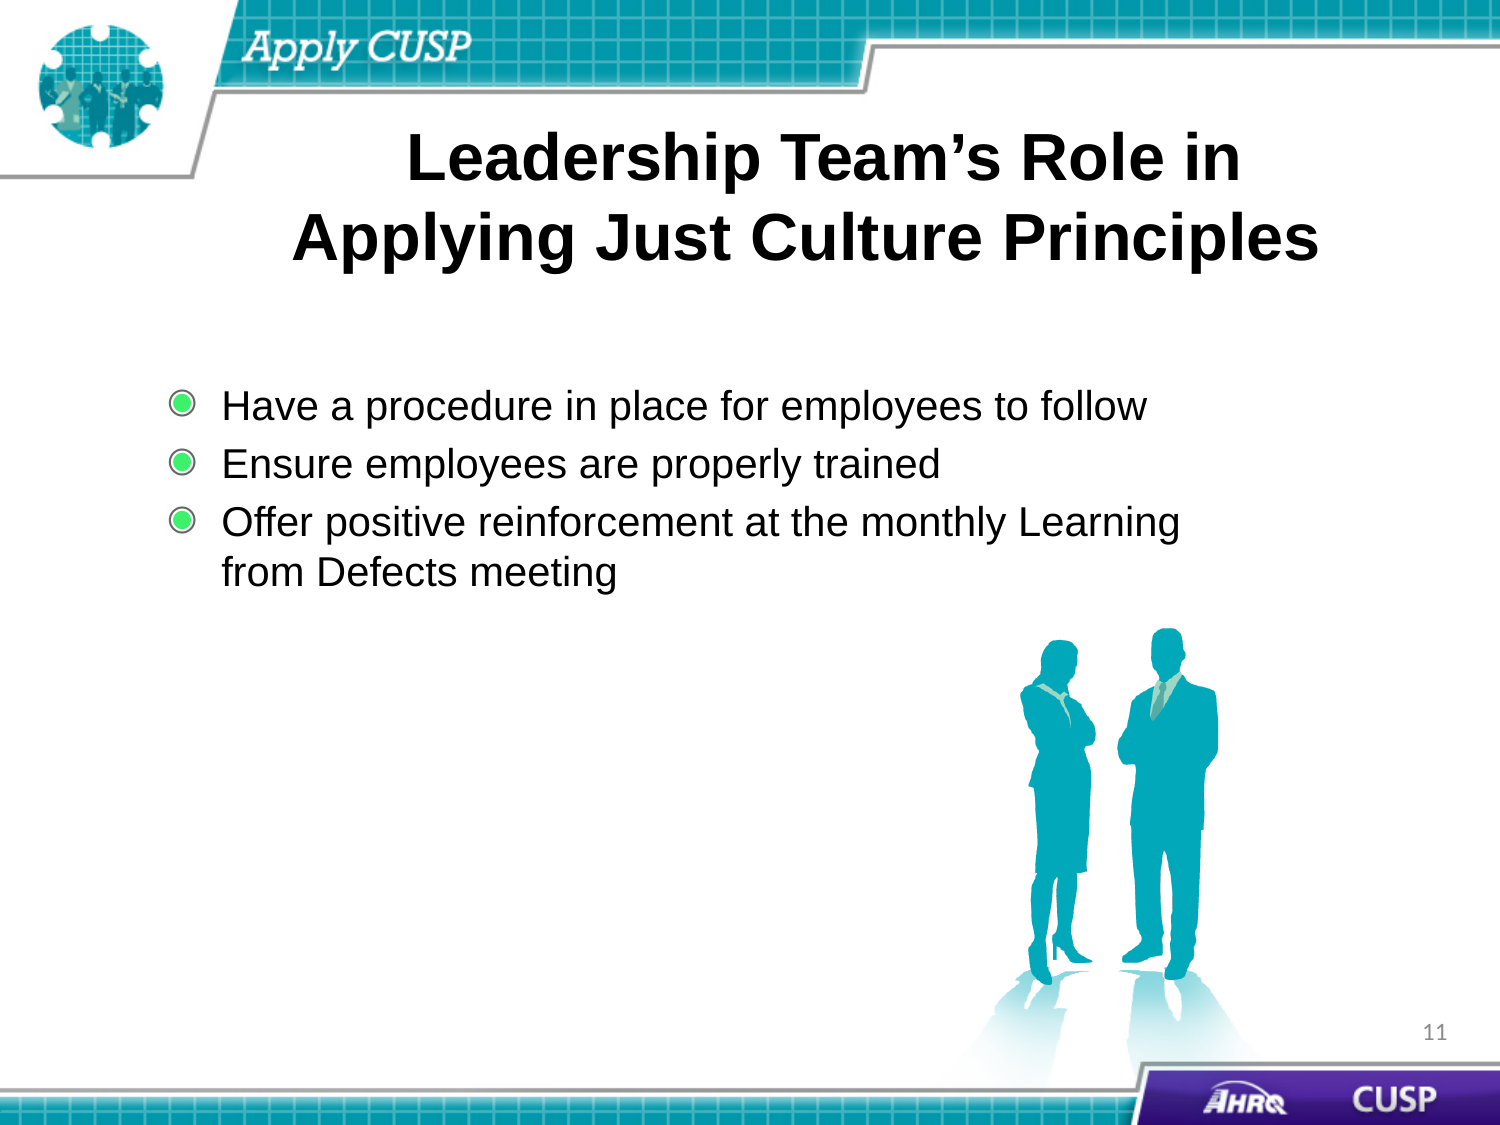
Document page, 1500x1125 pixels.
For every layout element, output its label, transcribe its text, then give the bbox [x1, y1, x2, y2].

list Have a procedure in place for employees to follow Ensure employees are properly trained Offer positive reinforcement at the monthly Learning from Defects meeting [149, 312, 1263, 1001]
picture [0, 0, 1500, 1125]
title Leadership Team’s Role in Applying Just Culture Principles [149, 99, 1500, 288]
